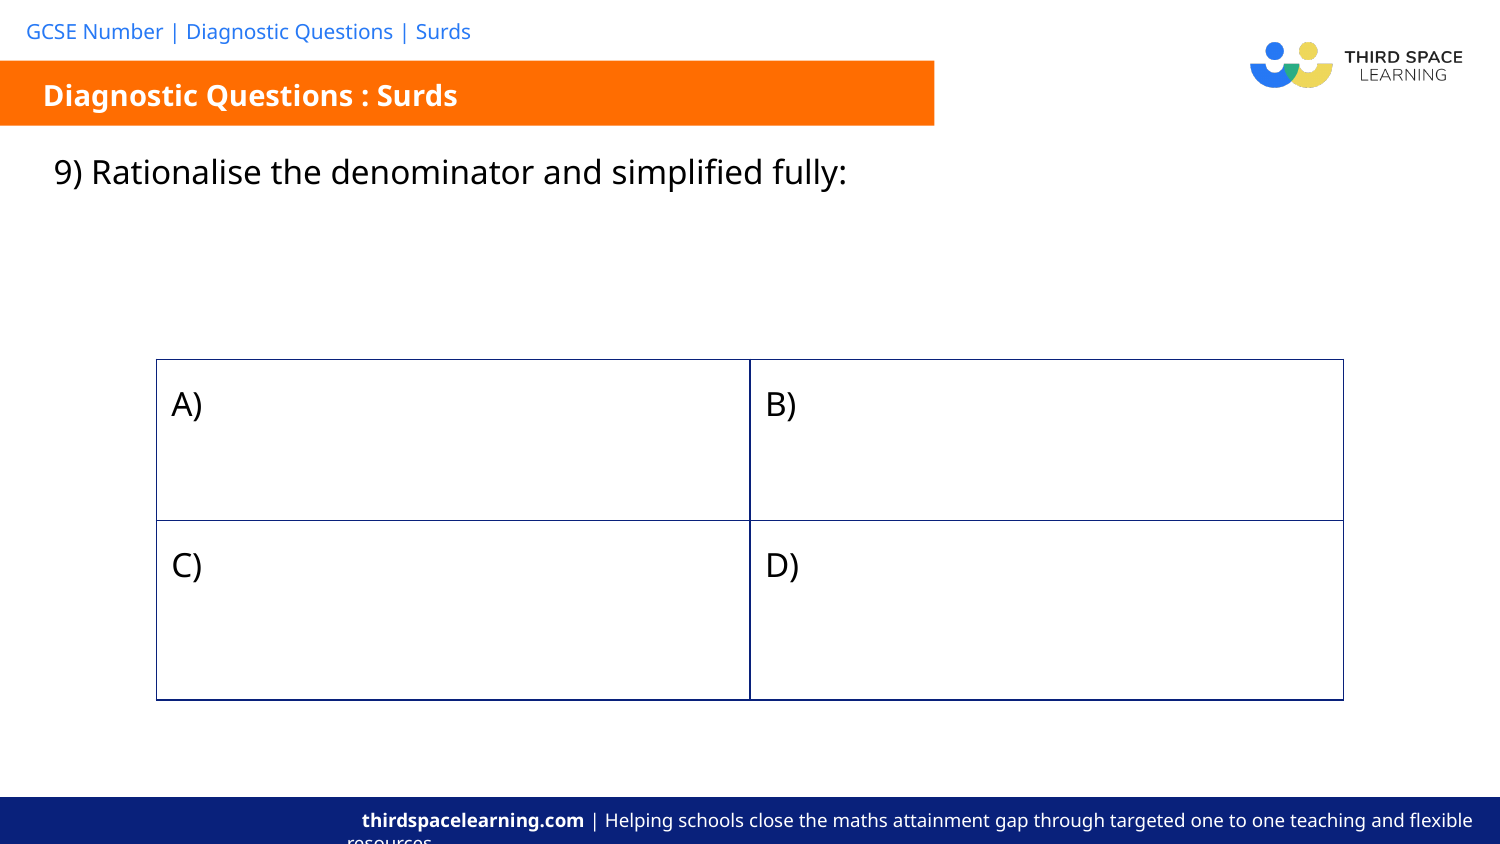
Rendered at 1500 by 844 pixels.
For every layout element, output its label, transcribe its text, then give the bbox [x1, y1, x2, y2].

text_box Diagnostic Questions : Surds [27, 61, 778, 127]
picture [1250, 33, 1465, 99]
